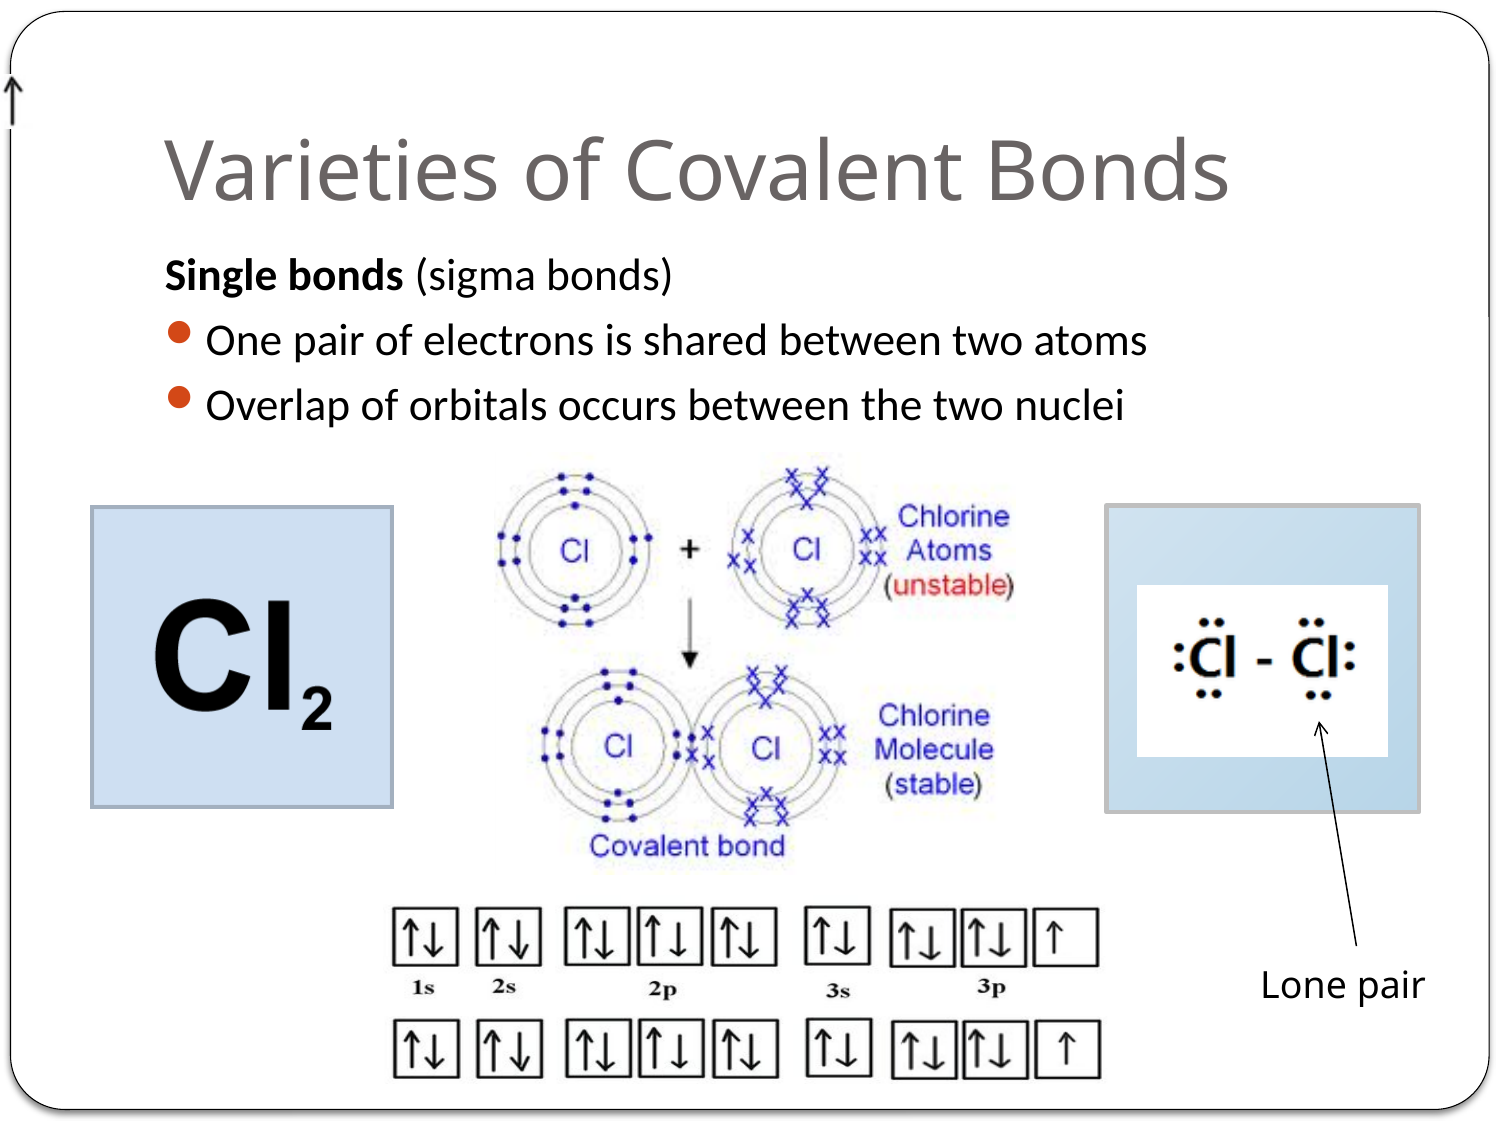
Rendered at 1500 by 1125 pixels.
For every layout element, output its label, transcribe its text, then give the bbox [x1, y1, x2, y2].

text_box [1106, 505, 1424, 1015]
text_box [0, 0, 1500, 74]
picture [0, 74, 33, 129]
list Single bonds (sigma bonds) One pair of electrons is shared between two atoms Overlap of orbitals occurs between the two nuclei [150, 237, 1425, 438]
picture [493, 452, 1017, 875]
picture [89, 505, 394, 809]
title Varieties of Covalent Bonds [150, 76, 1425, 233]
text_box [382, 894, 1126, 1085]
